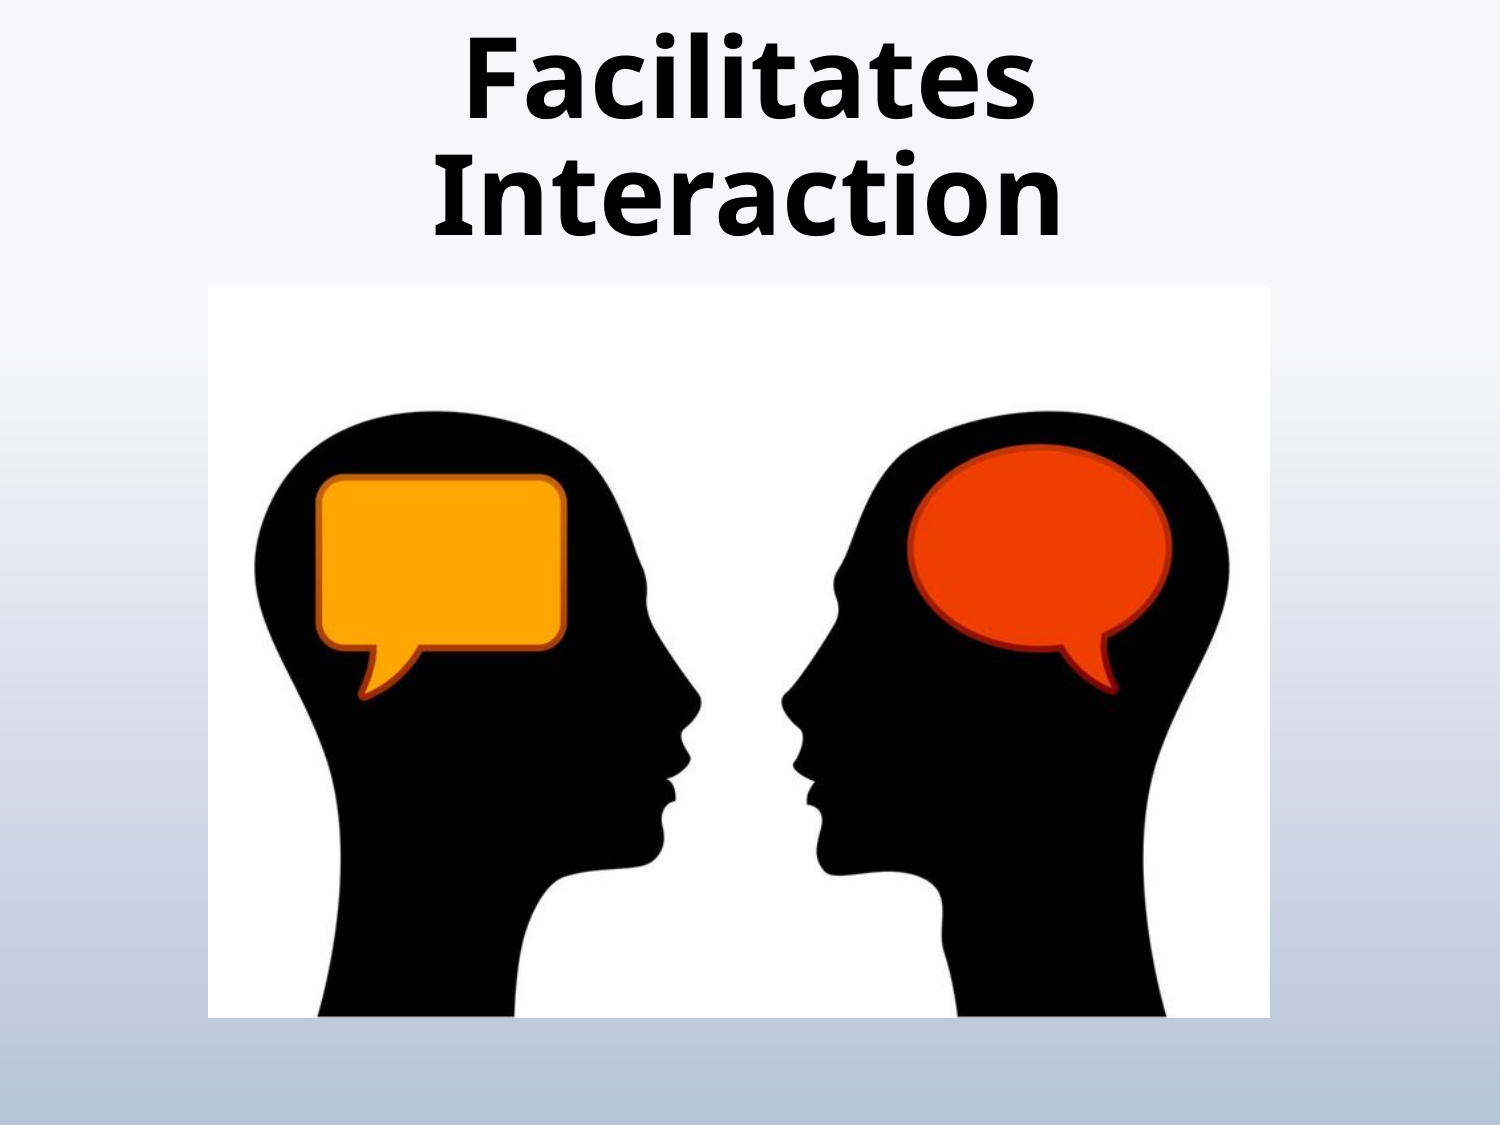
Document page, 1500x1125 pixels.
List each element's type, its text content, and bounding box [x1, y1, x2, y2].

title Facilitates Interaction [150, 37, 1350, 245]
picture [206, 284, 1272, 1020]
